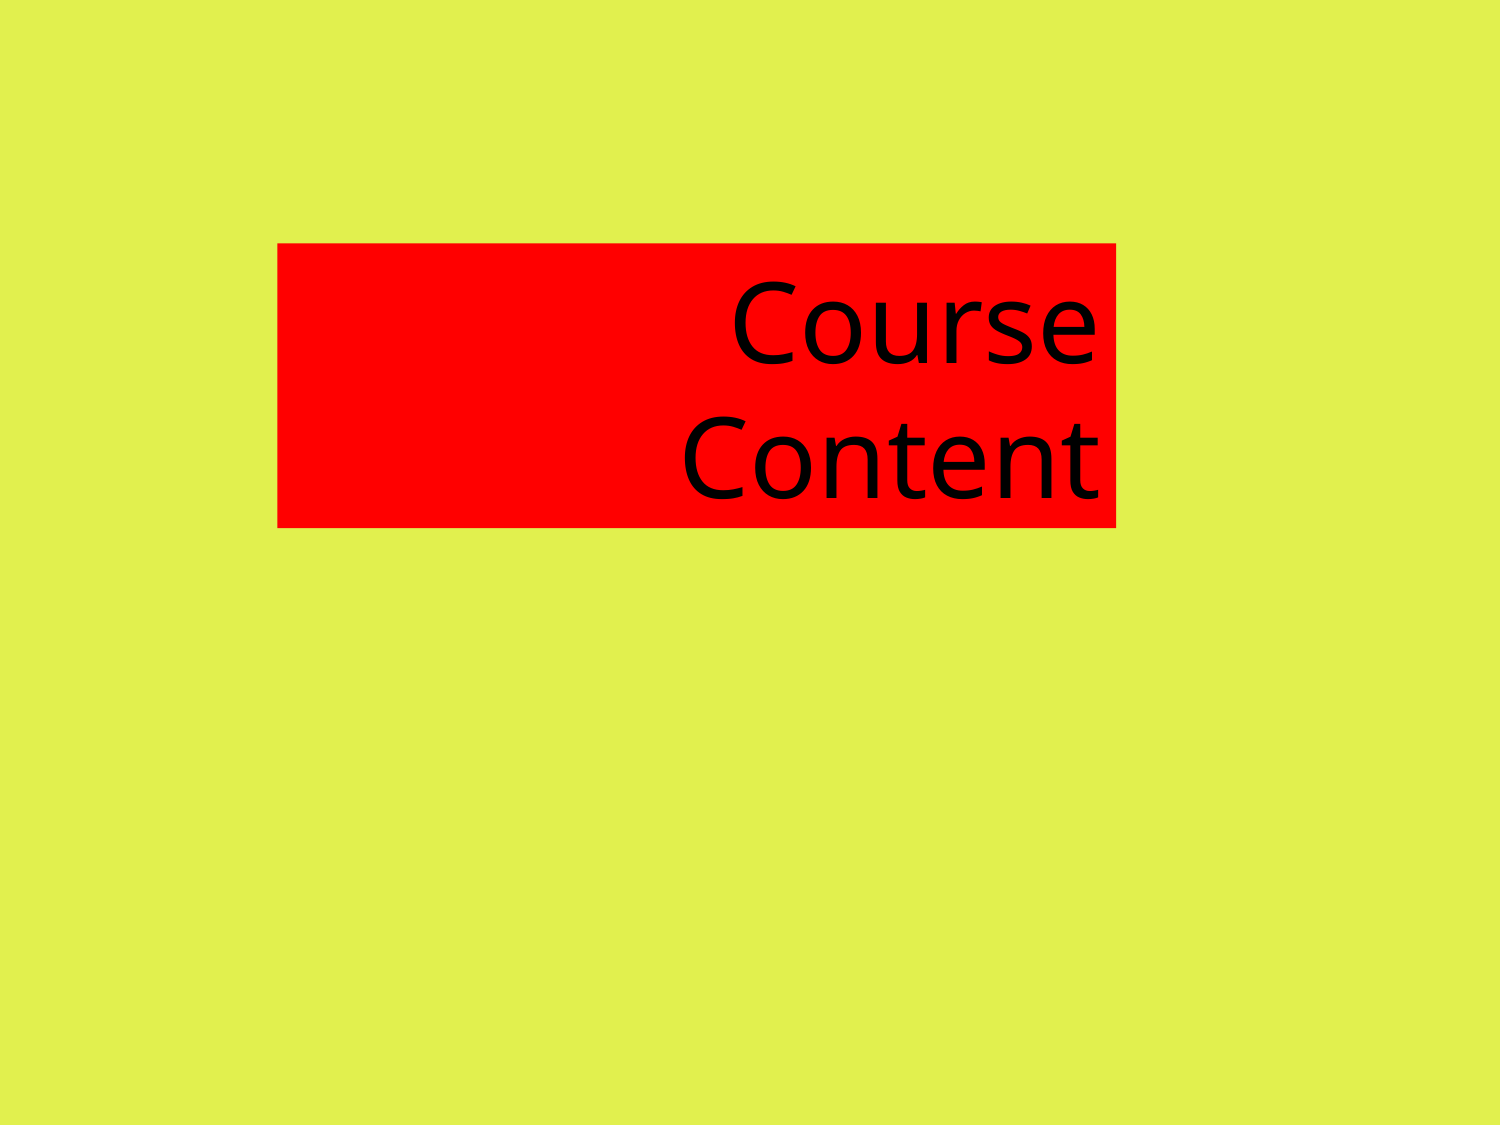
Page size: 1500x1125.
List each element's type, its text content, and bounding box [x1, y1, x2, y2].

text_box Course Content [277, 243, 1117, 529]
